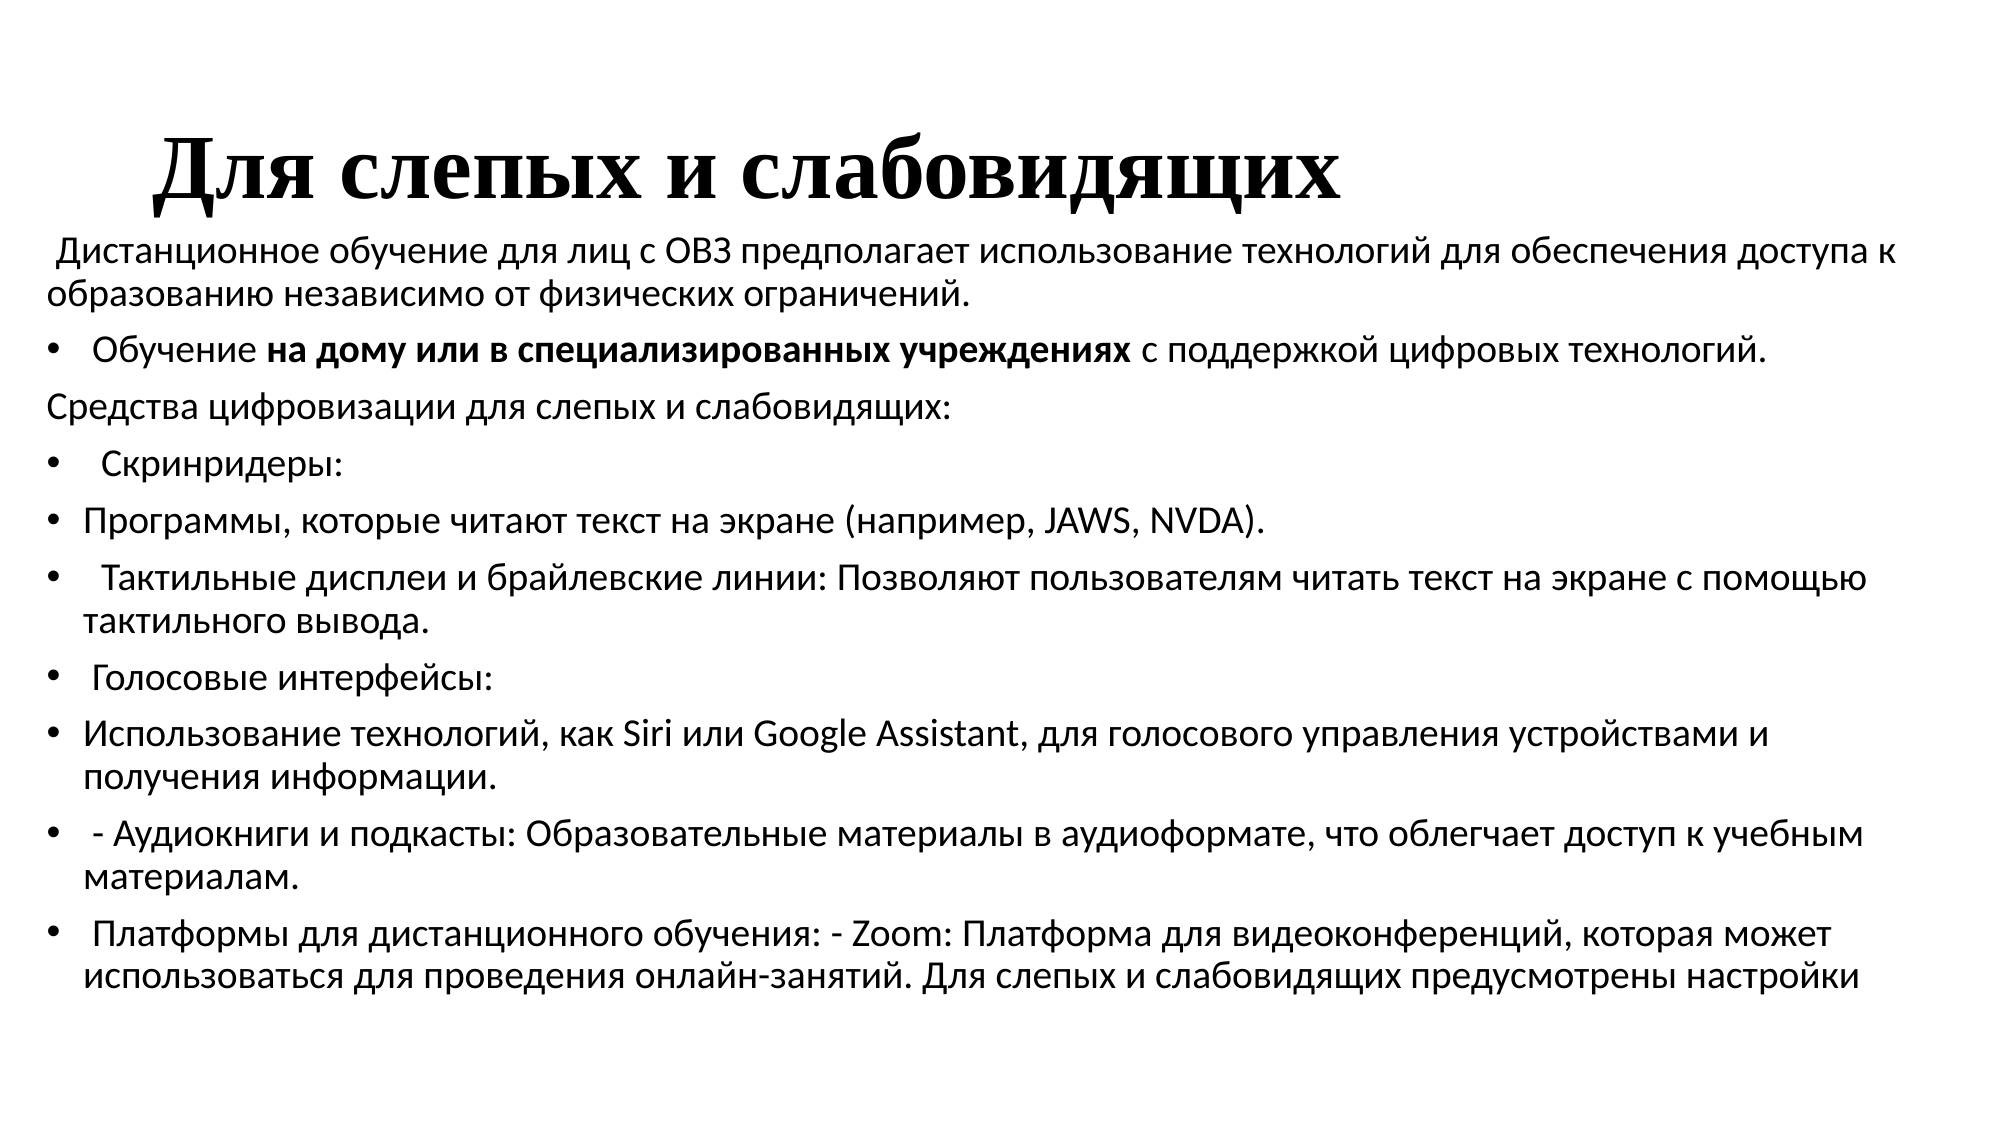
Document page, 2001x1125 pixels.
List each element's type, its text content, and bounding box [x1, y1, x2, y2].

list Дистанционное обучение для лиц с ОВЗ предполагает использование технологий для обеспечения доступа к образованию независимо от физических ограничений. Обучение на дому или в специализированных учреждениях с поддержкой цифровых технологий. Средства цифровизации для слепых и слабовидящих: Скринридеры: Программы, которые читают текст на экране (например, JAWS, NVDA). Тактильные дисплеи и брайлевские линии: Позволяют пользователям читать текст на экране с помощью тактильного вывода. Голосовые интерфейсы: Использование технологий, как Siri или Google Assistant, для голосового управления устройствами и получения информации. - Аудиокниги и подкасты: Образовательные материалы в аудиоформате, что облегчает доступ к учебным материалам. Платформы для дистанционного обучения: - Zoom: Платформа для видеоконференций, которая может использоваться для проведения онлайн-занятий. Для слепых и слабовидящих предусмотрены настройки [31, 221, 1955, 1014]
title Для слепых и слабовидящих [137, 59, 1863, 221]
